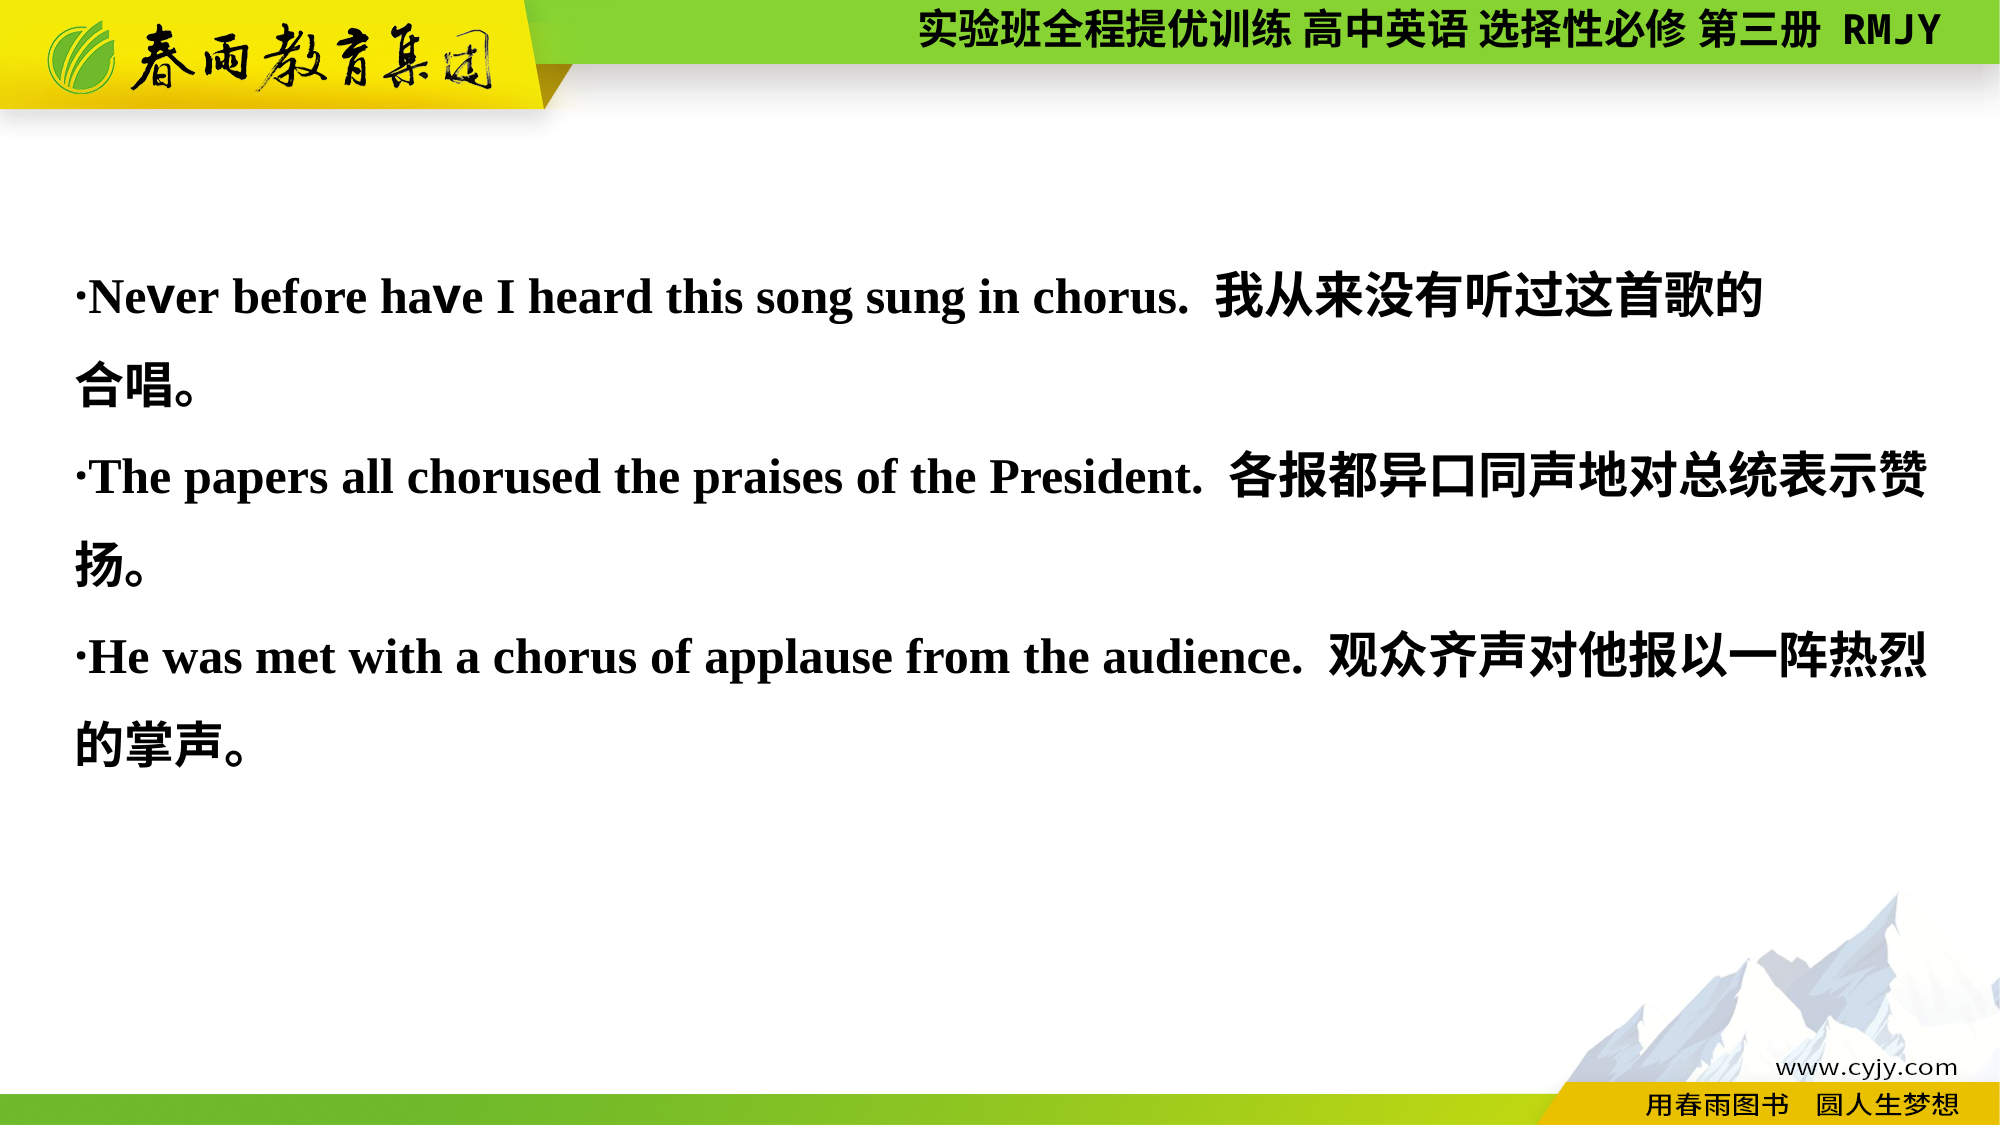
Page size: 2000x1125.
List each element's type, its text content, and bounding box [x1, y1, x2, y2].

picture [0, 0, 2000, 1125]
list ·Never before have I heard this song sung in chorus. 我从来没有听过这首歌的 合唱。 ·The papers all chorused the praises of the President. 各报都异口同声地对总统表示赞扬。 ·He was met with a chorus of applause from the audience. 观众齐声对他报以一阵热烈的掌声。 [59, 226, 1944, 787]
